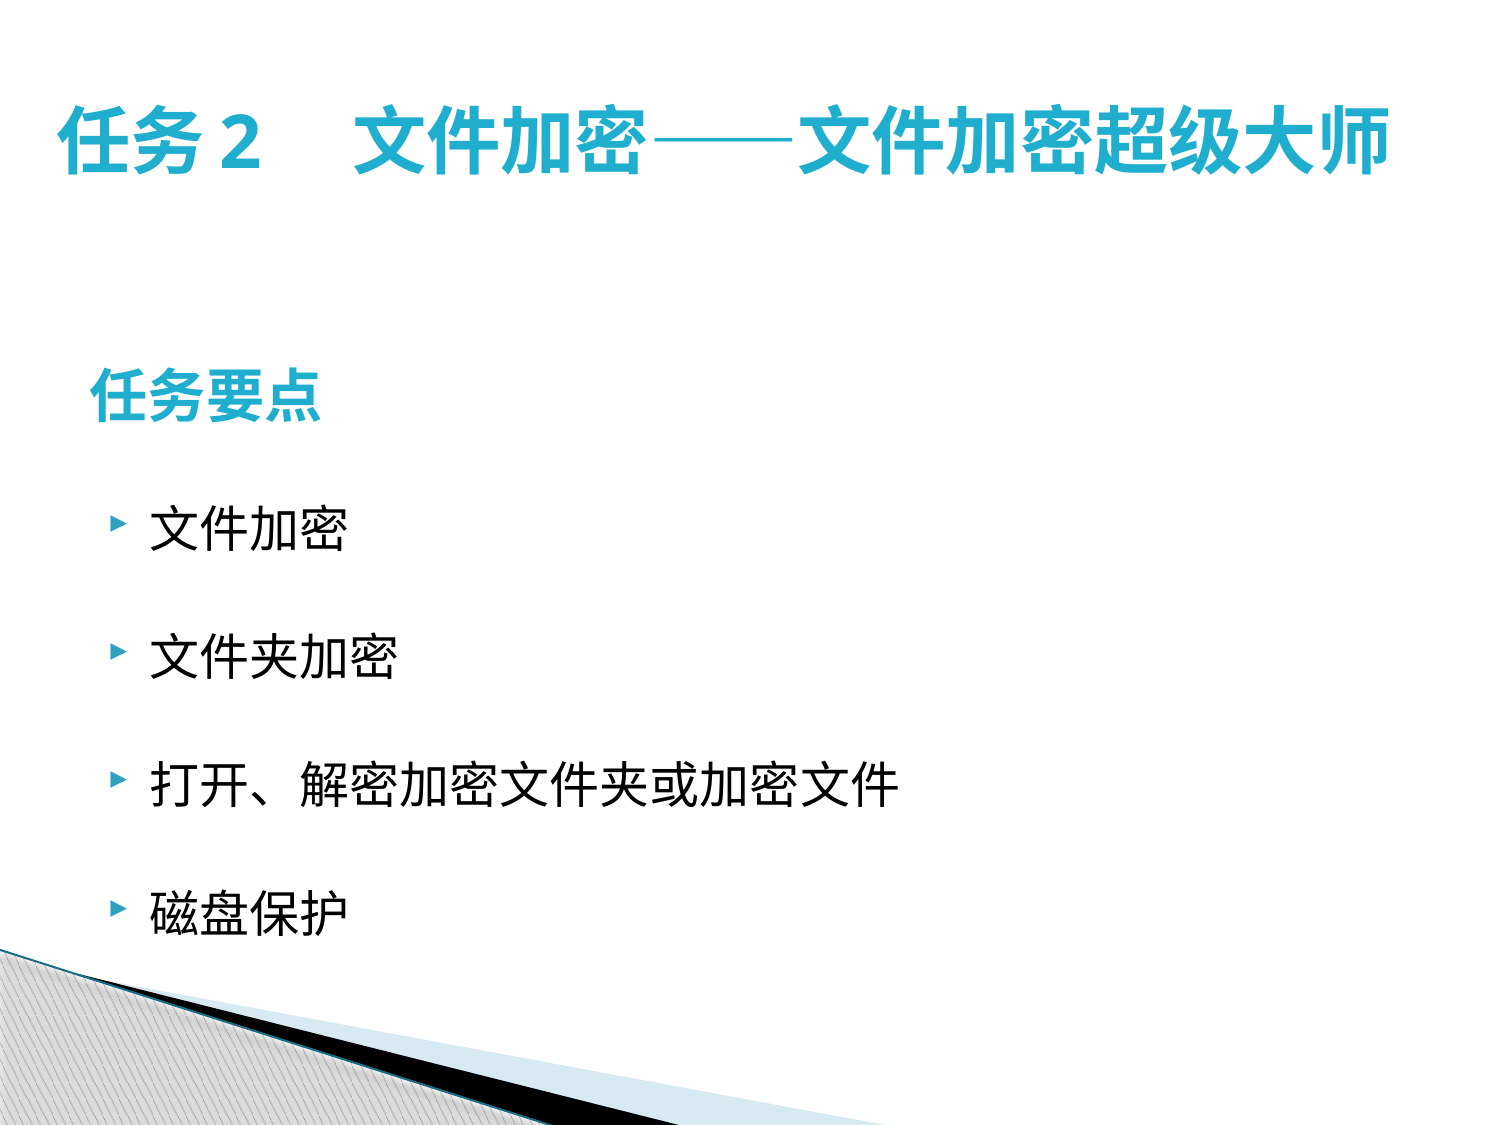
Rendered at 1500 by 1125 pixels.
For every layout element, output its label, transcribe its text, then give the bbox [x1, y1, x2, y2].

title 任务2 文件加密——文件加密超级大师 [41, 45, 1459, 233]
list 任务要点 文件加密 文件夹加密 打开、解密加密文件夹或加密文件 磁盘保护 [75, 309, 1425, 953]
